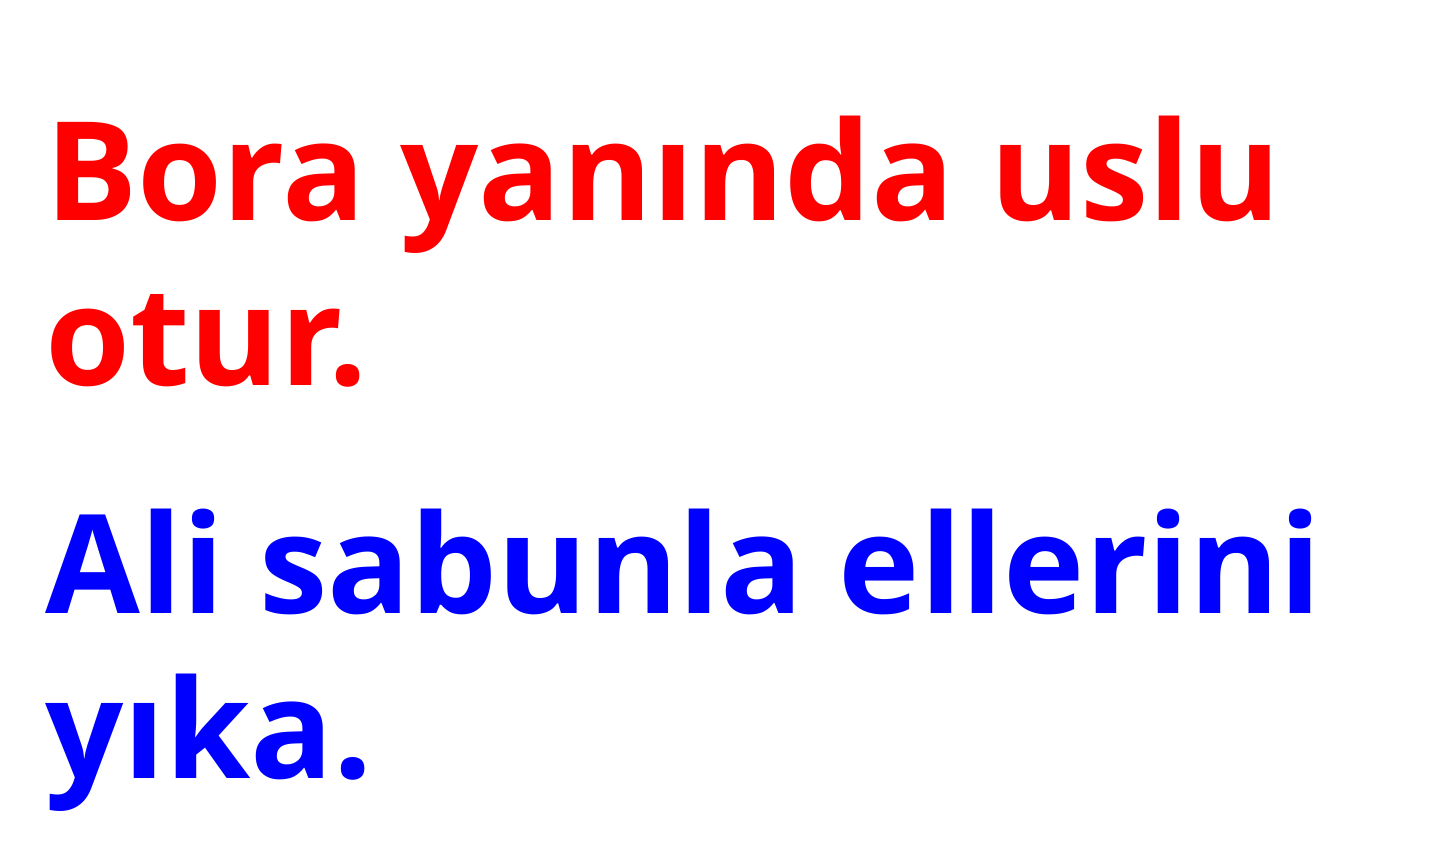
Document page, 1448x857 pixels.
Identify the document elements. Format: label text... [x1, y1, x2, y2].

text_box Bora yanında uslu otur. Ali sabunla ellerini yıka. Ebru altı balık yedi. [32, 76, 1427, 857]
